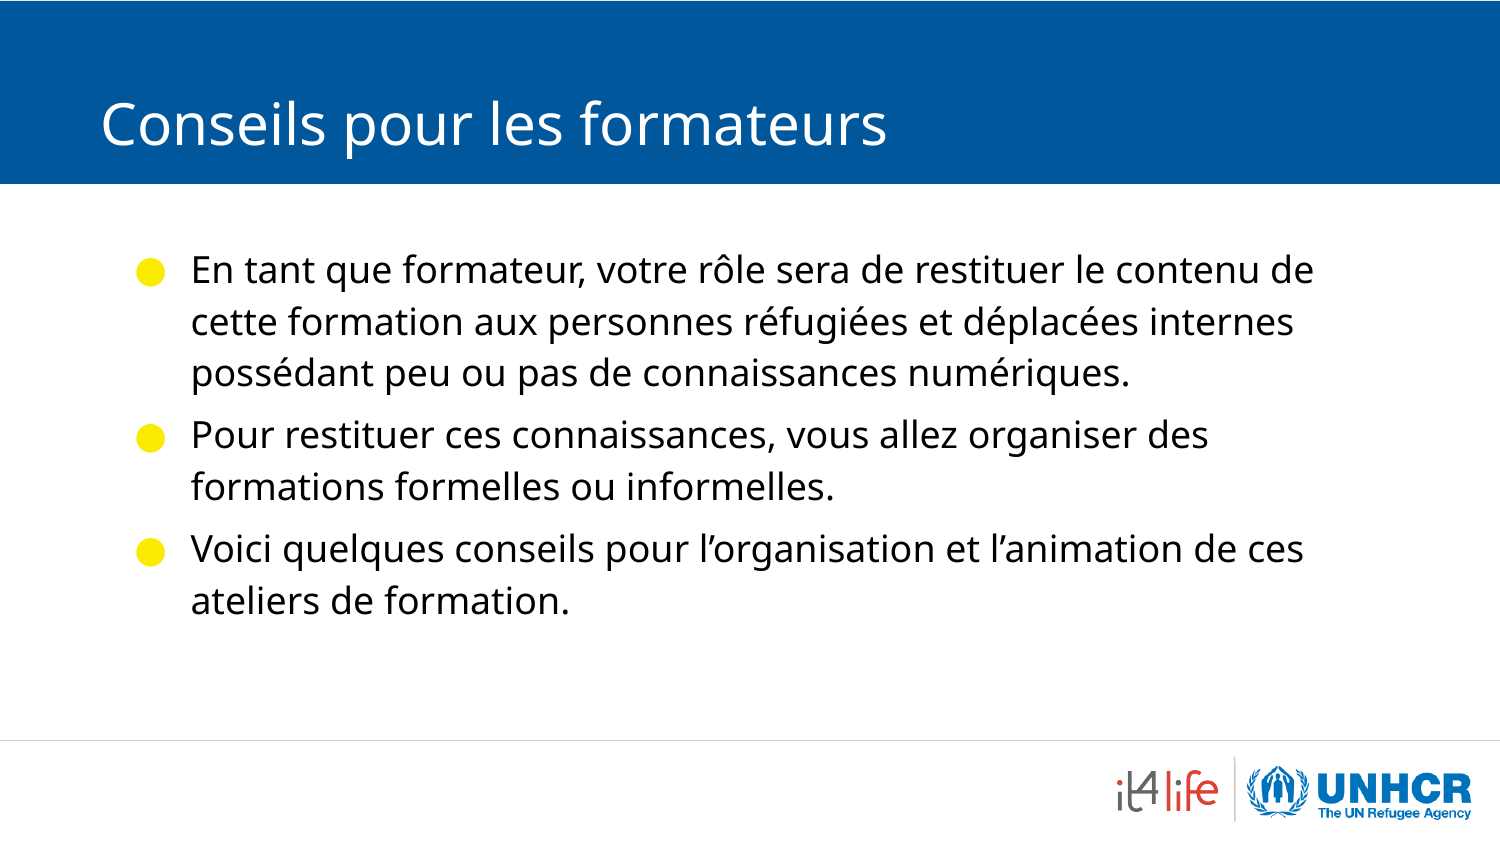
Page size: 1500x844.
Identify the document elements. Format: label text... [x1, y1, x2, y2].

text_box En tant que formateur, votre rôle sera de restituer le contenu de cette formation aux personnes réfugiées et déplacées internes possédant peu ou pas de connaissances numériques. Pour restituer ces connaissances, vous allez organiser des formations formelles ou informelles. Voici quelques conseils pour l’organisation et l’animation de ces ateliers de formation. [100, 224, 1370, 638]
title Conseils pour les formateurs [100, 33, 1439, 158]
text_box [0, 0, 1500, 184]
picture [0, 184, 1500, 844]
